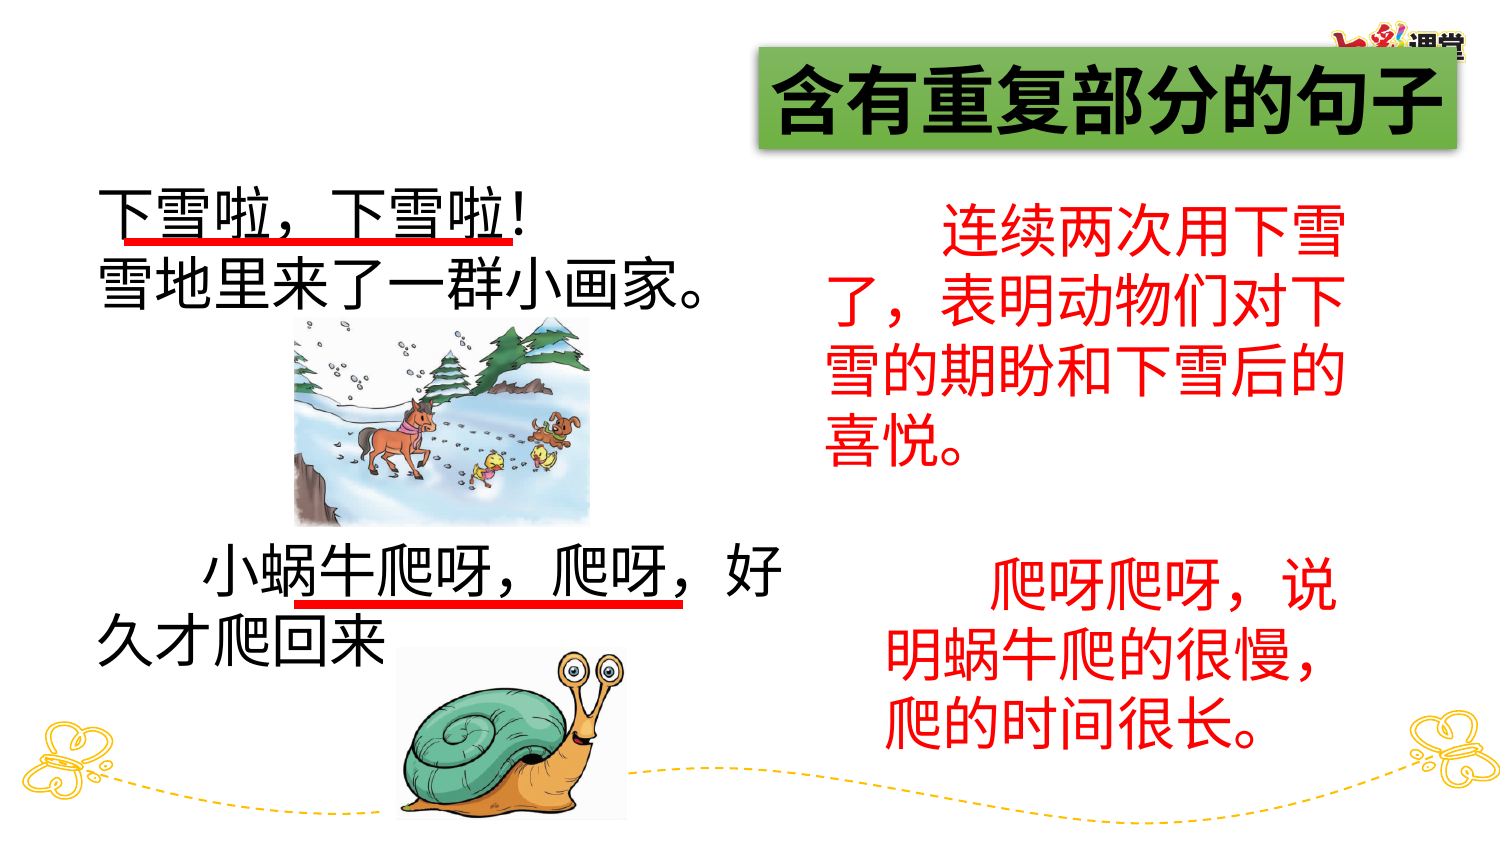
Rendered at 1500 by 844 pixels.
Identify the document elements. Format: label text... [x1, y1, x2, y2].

text_box 小蜗牛爬呀，爬呀，好久才爬回来。 [81, 526, 855, 681]
picture [383, 643, 626, 826]
text_box 连续两次用下雪了，表明动物们对下雪的期盼和下雪后的喜悦。 [808, 187, 1372, 482]
picture [293, 317, 590, 527]
text_box 含有重复部分的句子 [758, 47, 1457, 149]
text_box 下雪啦，下雪啦！ 雪地里来了一群小画家。 [81, 169, 727, 325]
text_box 爬呀爬呀，说明蜗牛爬的很慢，爬的时间很长。 [869, 540, 1371, 765]
picture [1316, 20, 1468, 80]
